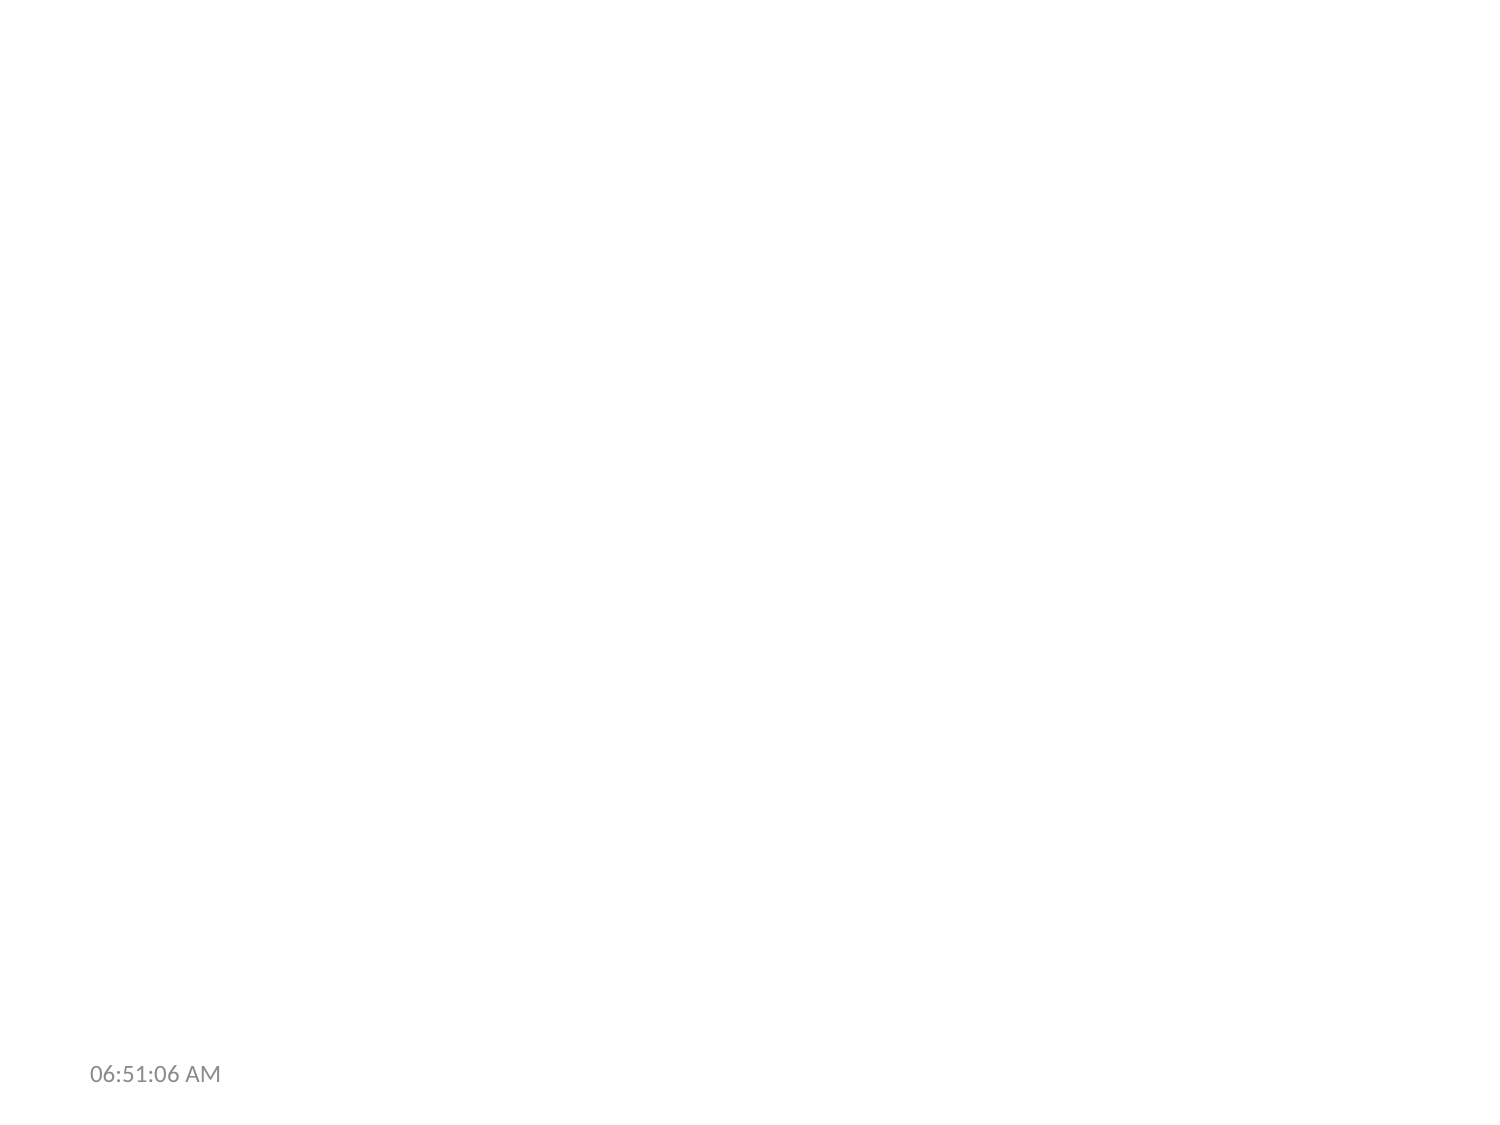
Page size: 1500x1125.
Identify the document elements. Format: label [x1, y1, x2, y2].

slide_number [75, 1042, 425, 1103]
